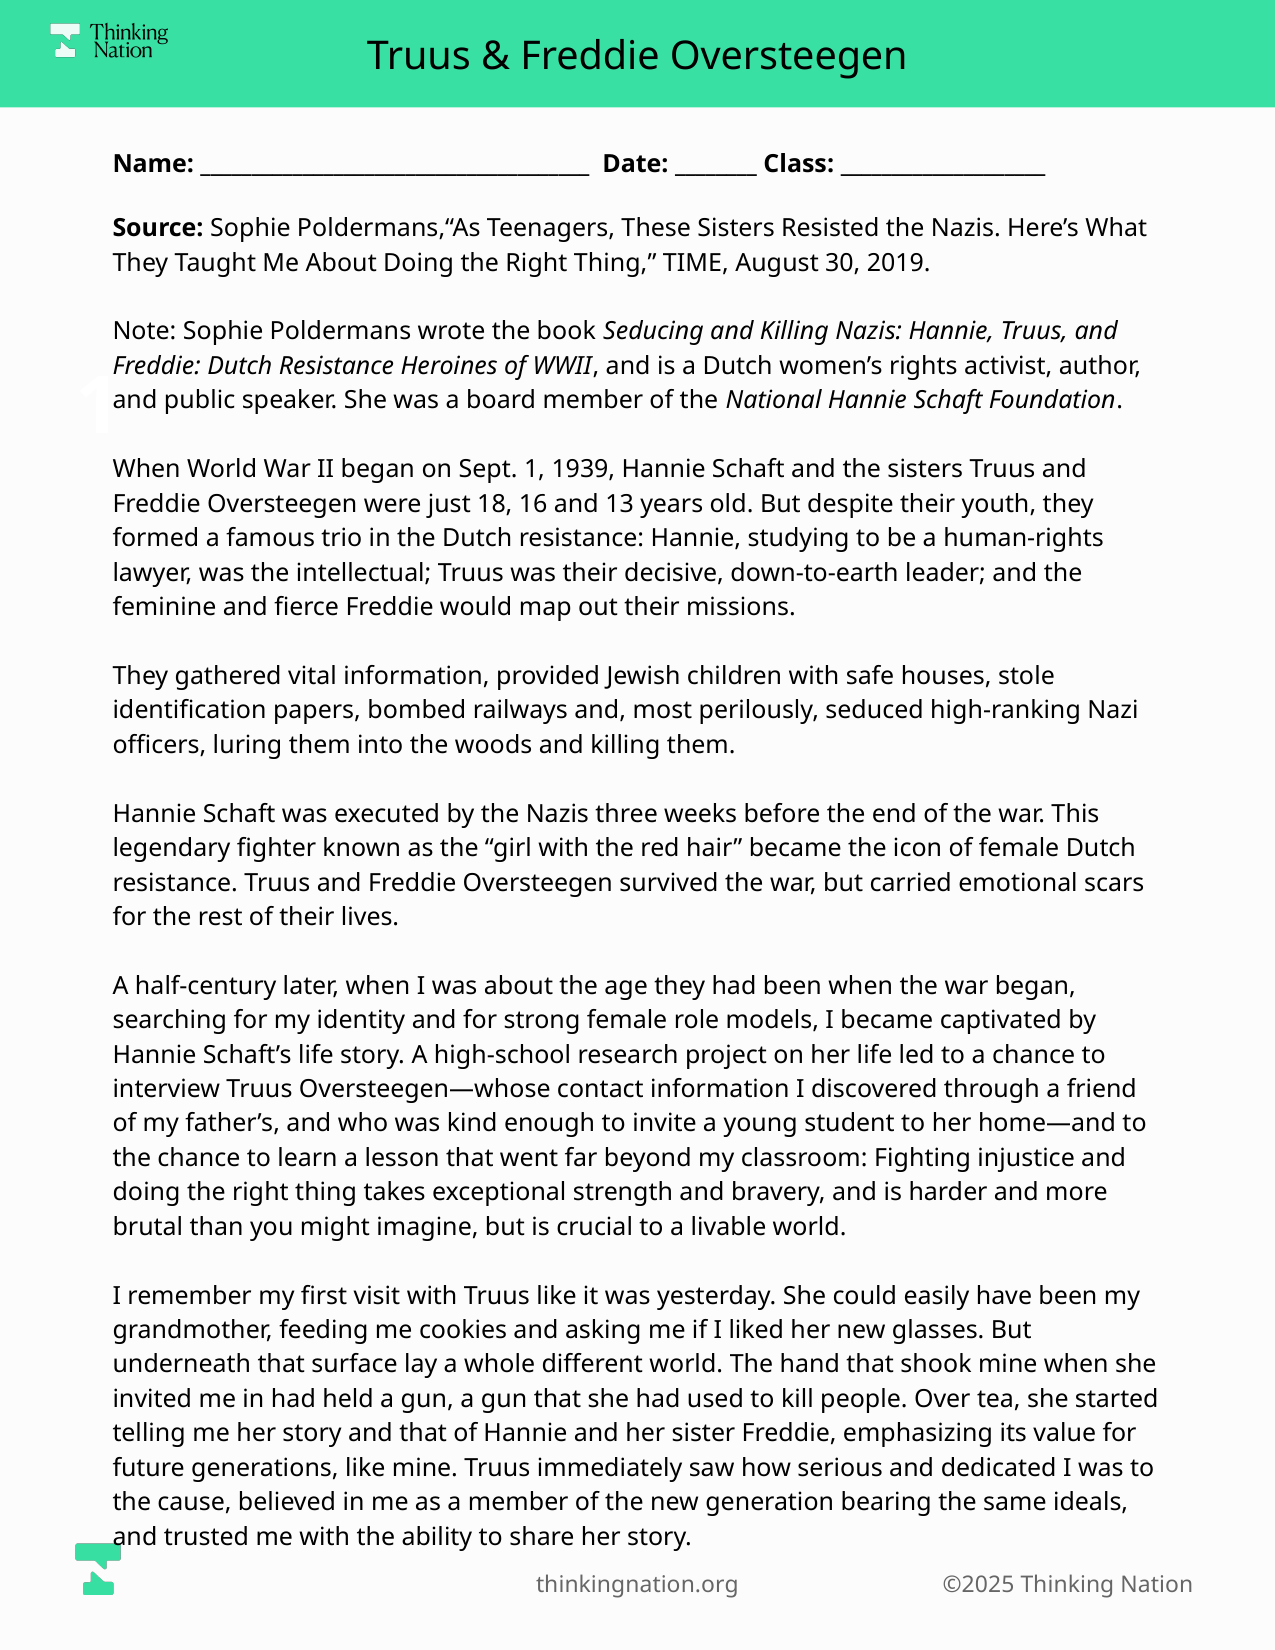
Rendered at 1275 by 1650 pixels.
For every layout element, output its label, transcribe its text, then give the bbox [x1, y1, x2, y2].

text_box 1 [30, 315, 165, 450]
text_box ©2025 Thinking Nation [907, 1553, 1210, 1605]
text_box thinkingnation.org [486, 1600, 789, 1605]
picture [36, 12, 172, 69]
text_box Truus & Freddie Oversteegen [0, 0, 1275, 108]
text_box Name: ______________________________________ Date: ________ Class: ____________________ Source: Sophie Poldermans,“As Teenagers, These Sisters Resisted the Nazis. Here’s What They Taught Me About Doing the Right Thing,” TIME, August 30, 2019. Note: Sophie Poldermans wrote the book Seducing and Killing Nazis: Hannie, Truus, and Freddie: Dutch Resistance Heroines of WWII, and is a Dutch women’s rights activist, author, and public speaker. She was a board member of the National Hannie Schaft Foundation. When World War II began on Sept. 1, 1939, Hannie Schaft and the sisters Truus and Freddie Oversteegen were just 18, 16 and 13 years old. But despite their youth, they formed a famous trio in the Dutch resistance: Hannie, studying to be a human-rights lawyer, was the intellectual; Truus was their decisive, down-to-earth leader; and the feminine and fierce Freddie would map out their missions. They gathered vital information, provided Jewish children with safe houses, stole identification papers, bombed railways and, most perilously, seduced high-ranking Nazi officers, luring them into the woods and killing them. Hannie Schaft was executed by the Nazis three weeks before the end of the war. This legendary fighter known as the “girl with the red hair” became the icon of female Dutch resistance. Truus and Freddie Oversteegen survived the war, but carried emotional scars for the rest of their lives. A half-century later, when I was about the age they had been when the war began, searching for my identity and for strong female role models, I became captivated by Hannie Schaft’s life story. A high-school research project on her life led to a chance to interview Truus Oversteegen—whose contact information I discovered through a friend of my father’s, and who was kind enough to invite a young student to her home—and to the chance to learn a lesson that went far beyond my classroom: Fighting injustice and doing the right thing takes exceptional strength and bravery, and is harder and more brutal than you might imagine, but is crucial to a livable world. I remember my first visit with Truus like it was yesterday. She could easily have been my grandmother, feeding me cookies and asking me if I liked her new glasses. But underneath that surface lay a whole different world. The hand that shook mine when she invited me in had held a gun, a gun that she had used to kill people. Over tea, she started telling me her story and that of Hannie and her sister Freddie, emphasizing its value for future generations, like mine. Truus immediately saw how serious and dedicated I was to the cause, believed in me as a member of the new generation bearing the same ideals, and trusted me with the ability to share her story. [97, 132, 1178, 1600]
picture [62, 1533, 134, 1605]
